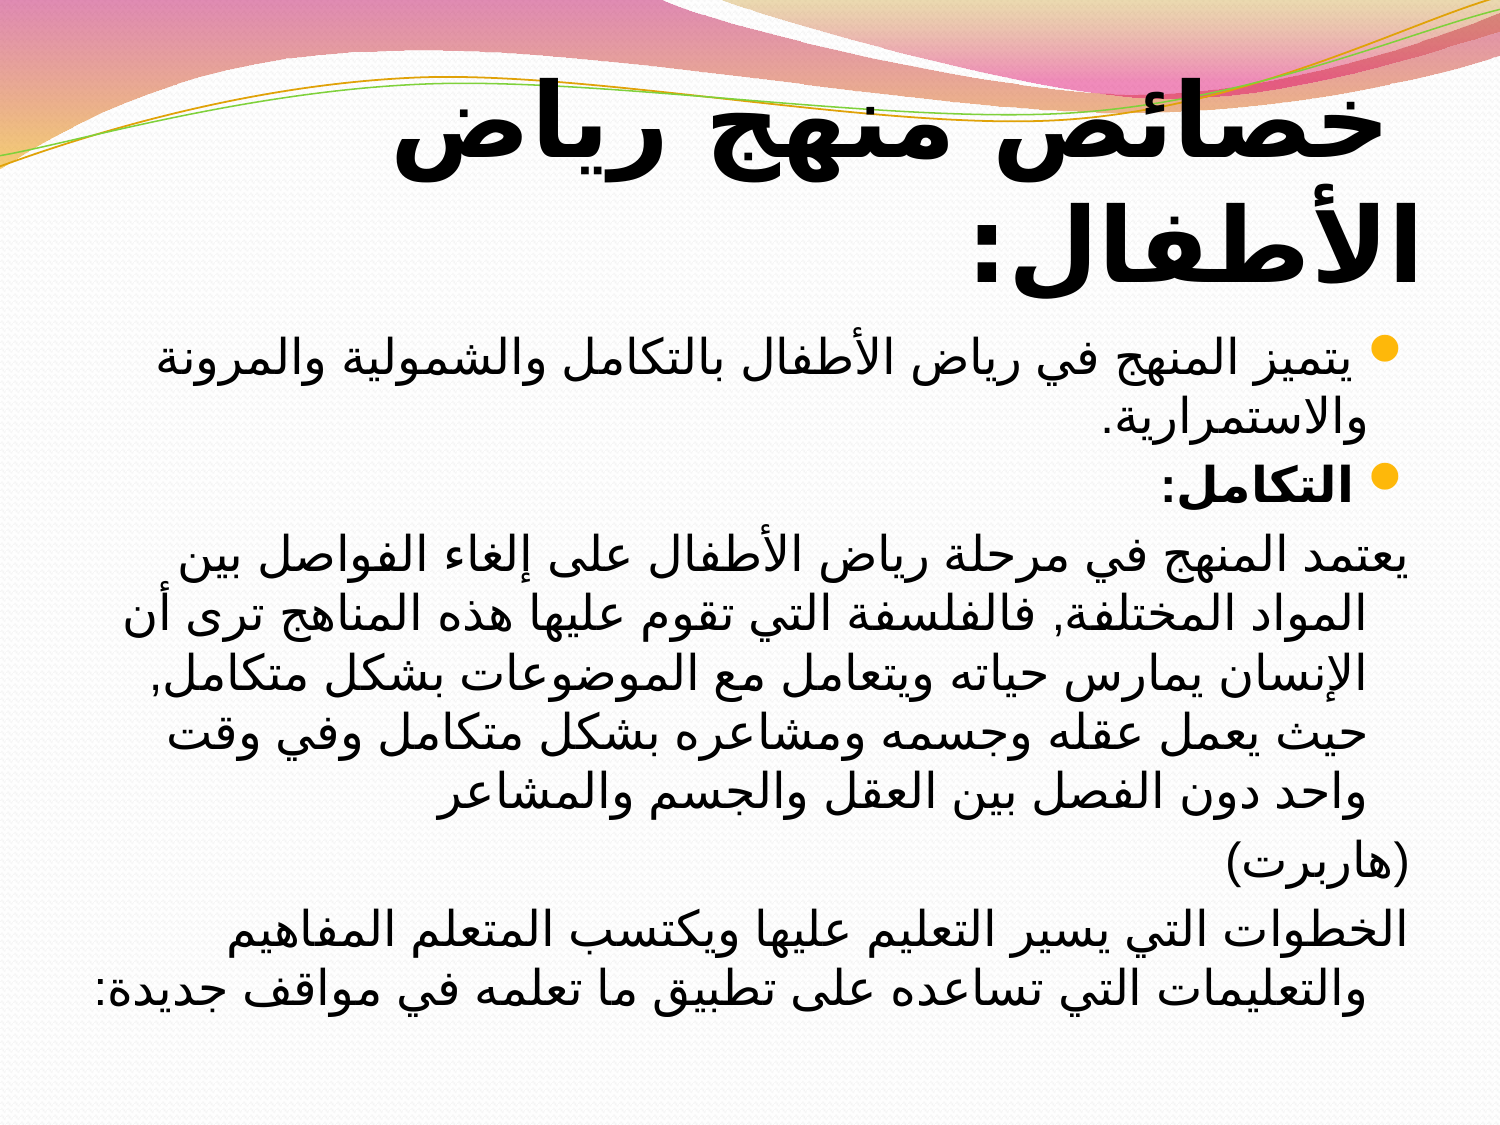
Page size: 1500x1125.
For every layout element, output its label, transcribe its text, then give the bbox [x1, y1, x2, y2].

title خصائص منهج رياض الأطفال: [74, 115, 1426, 304]
list يتميز المنهج في رياض الأطفال بالتكامل والشمولية والمرونة والاستمرارية. التكامل: يعتمد المنهج في مرحلة رياض الأطفال على إلغاء الفواصل بين المواد المختلفة, فالفلسفة التي تقوم عليها هذه المناهج ترى أن الإنسان يمارس حياته ويتعامل مع الموضوعات بشكل متكامل, حيث يعمل عقله وجسمه ومشاعره بشكل متكامل وفي وقت واحد دون الفصل بين العقل والجسم والمشاعر (هاربرت) الخطوات التي يسير التعليم عليها ويكتسب المتعلم المفاهيم والتعليمات التي تساعده على تطبيق ما تعلمه في مواقف جديدة: [74, 317, 1426, 1038]
